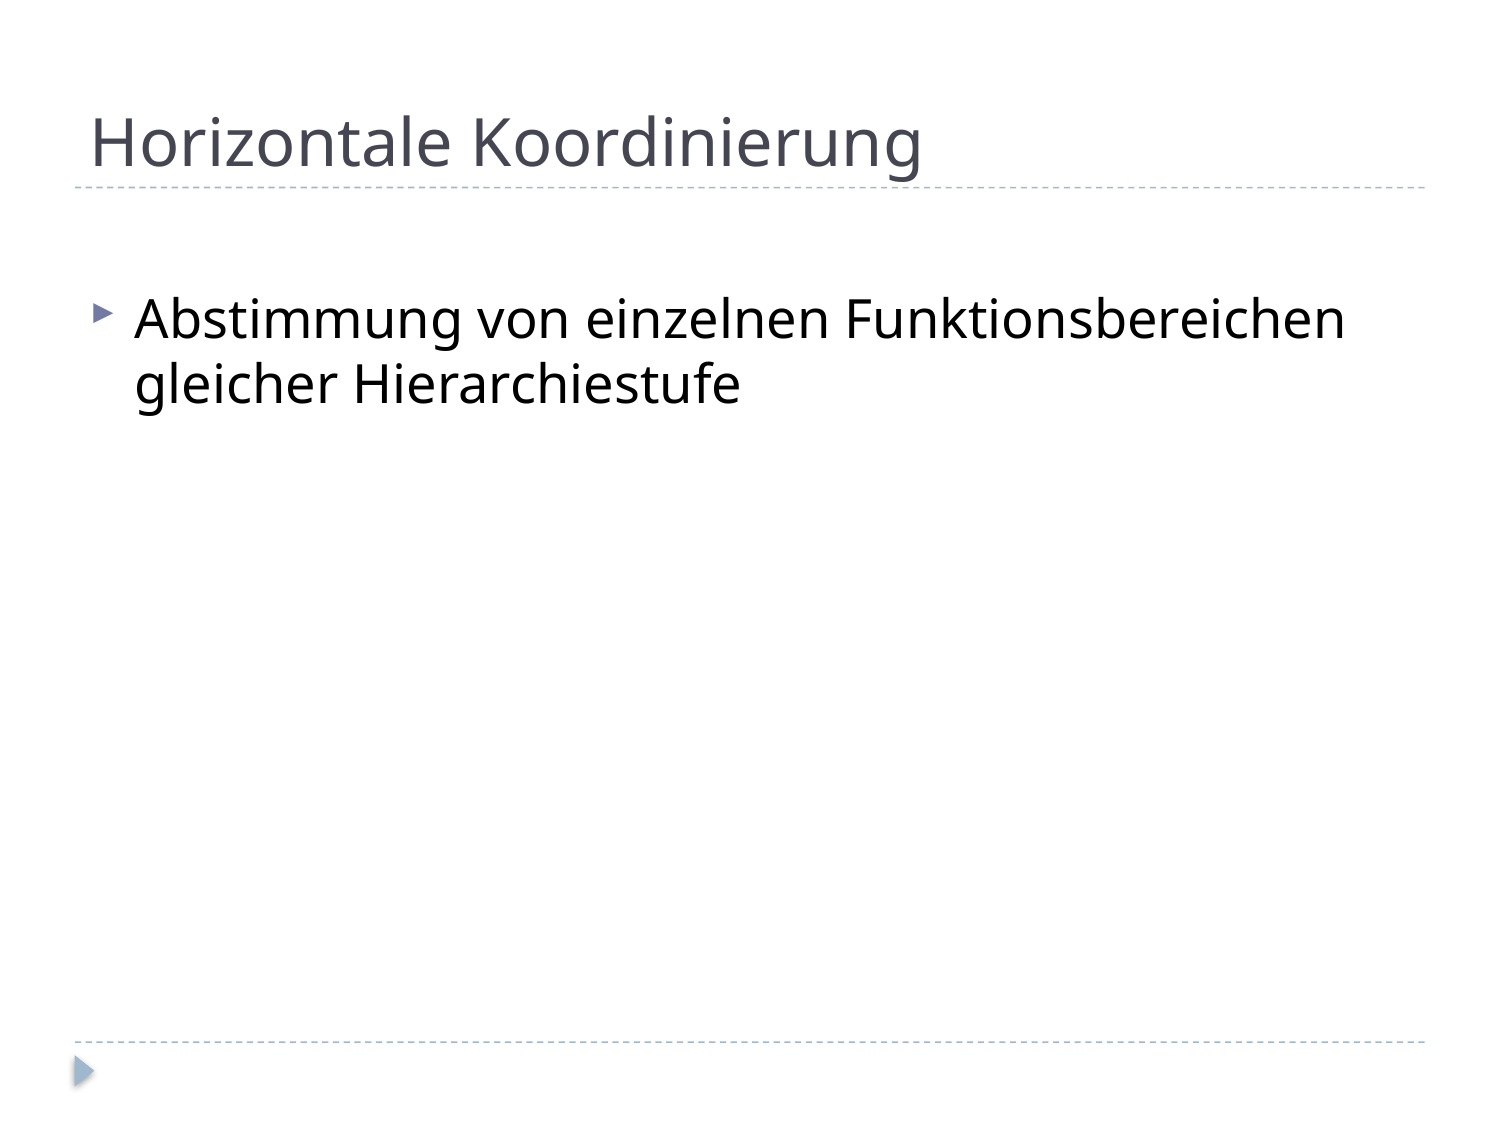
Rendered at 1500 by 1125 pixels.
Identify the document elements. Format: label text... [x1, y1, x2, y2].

title Horizontale Koordinierung [75, 24, 1425, 188]
list Abstimmung von einzelnen Funktionsbereichen gleicher Hierarchiestufe [75, 200, 1425, 1006]
